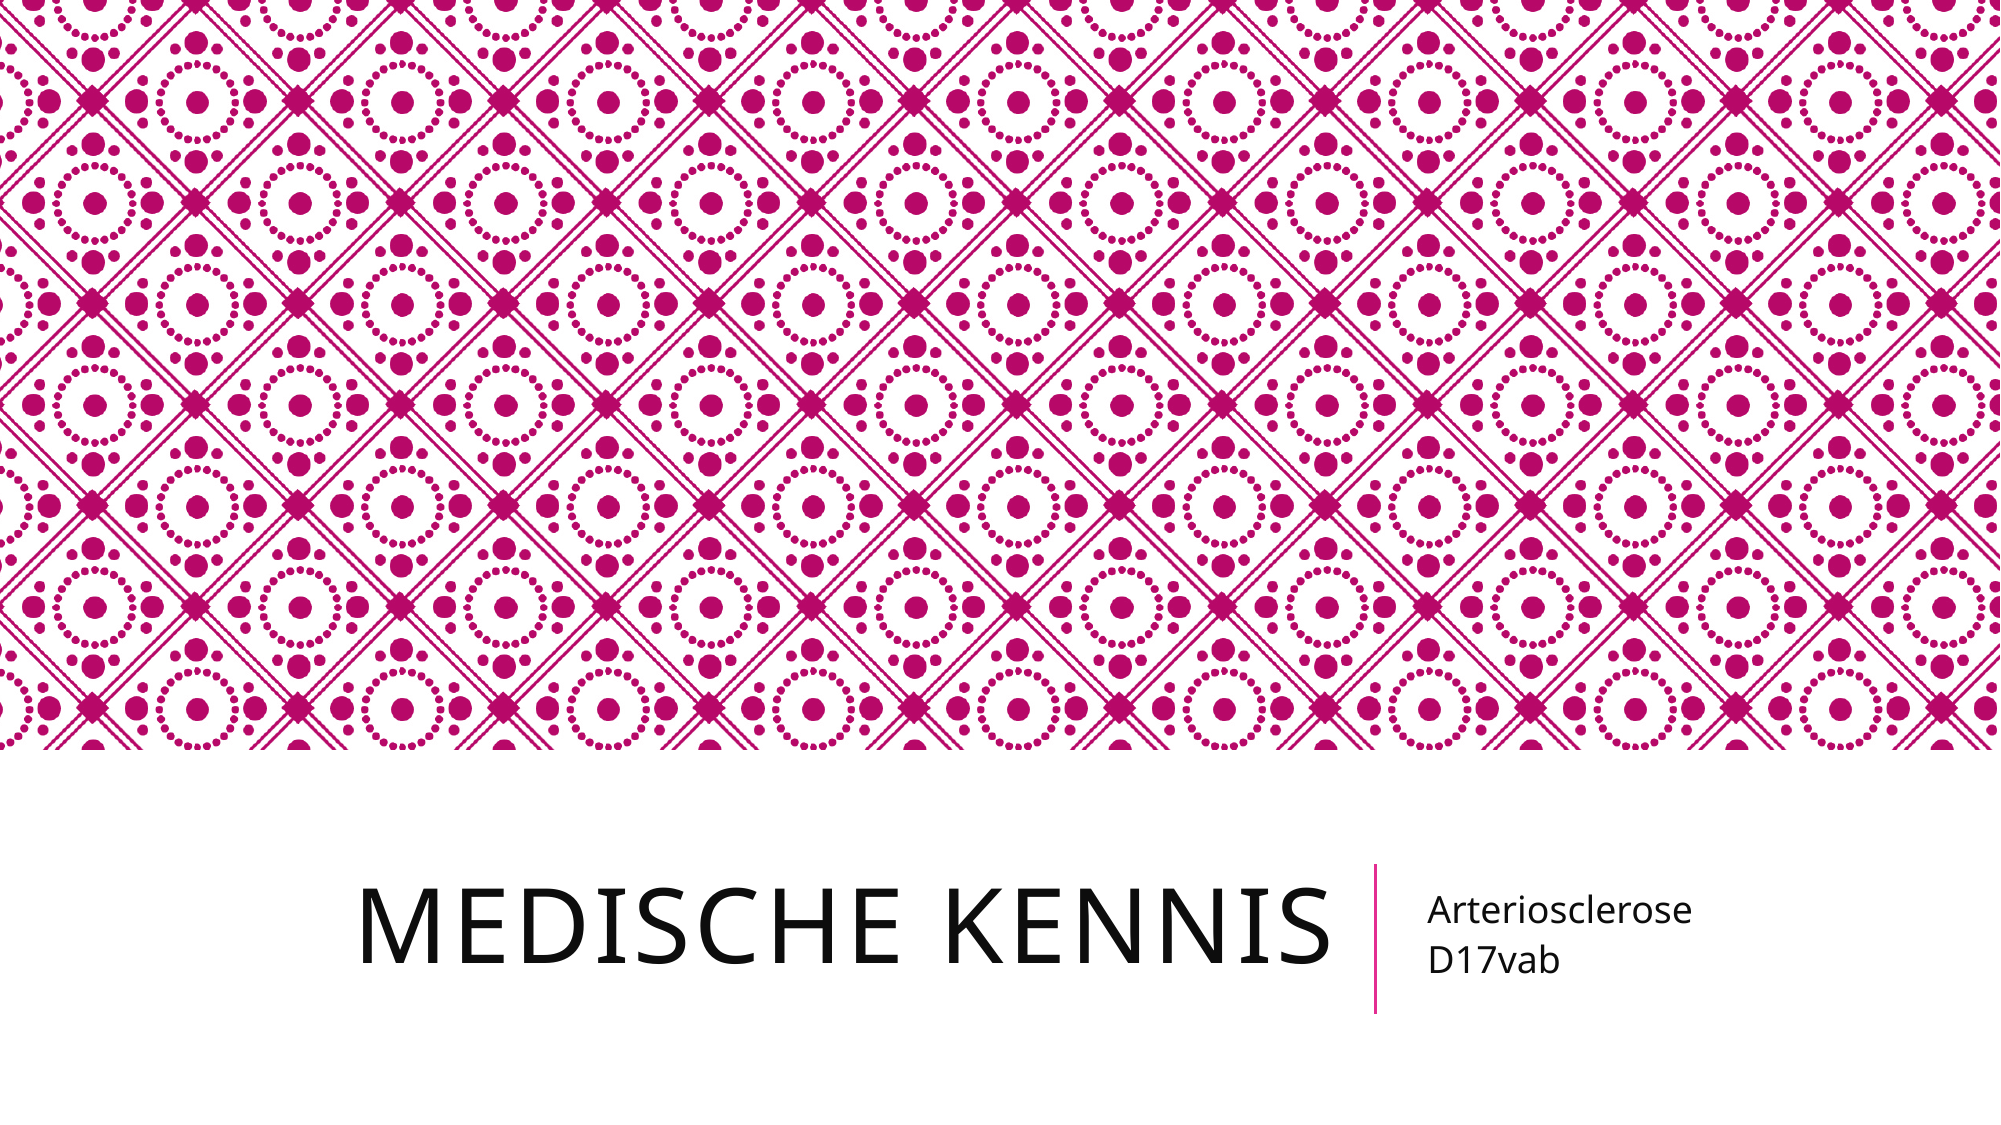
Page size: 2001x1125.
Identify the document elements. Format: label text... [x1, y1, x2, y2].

subtitle Arteriosclerose D17vab [1412, 813, 1938, 1054]
title Medische kennis [75, 813, 1350, 1054]
